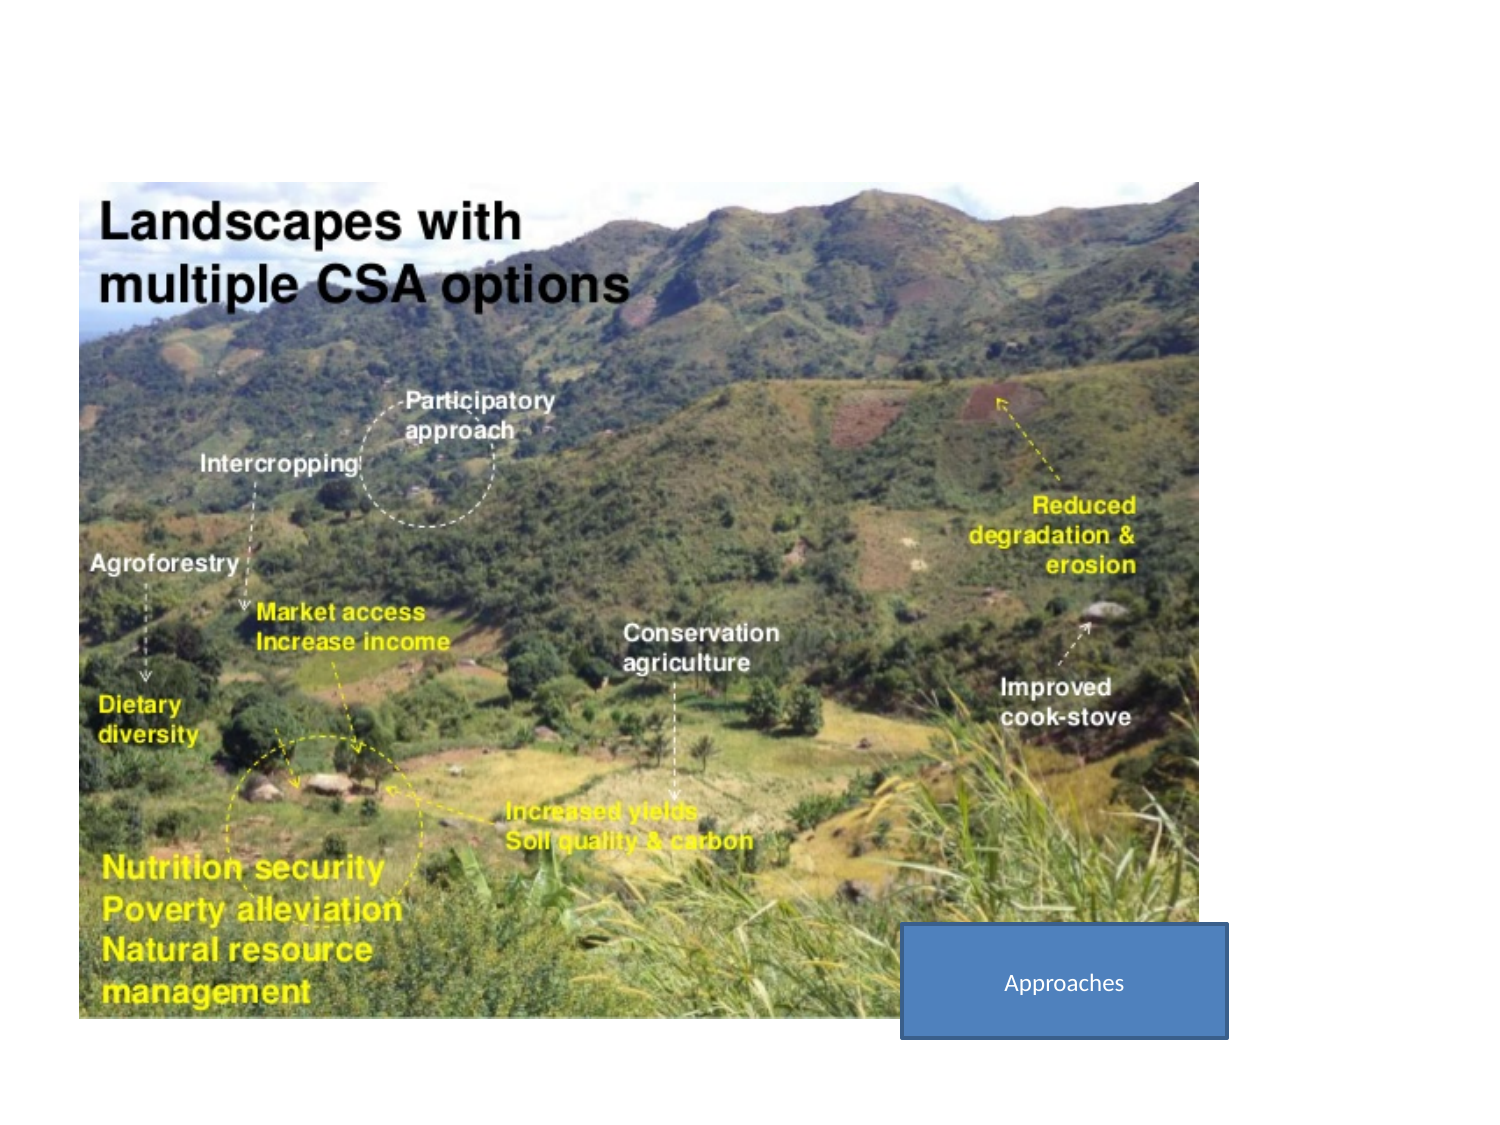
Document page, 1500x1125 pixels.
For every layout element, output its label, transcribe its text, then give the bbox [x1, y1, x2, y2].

picture [79, 182, 1199, 1019]
text_box Approaches [900, 922, 1229, 1040]
